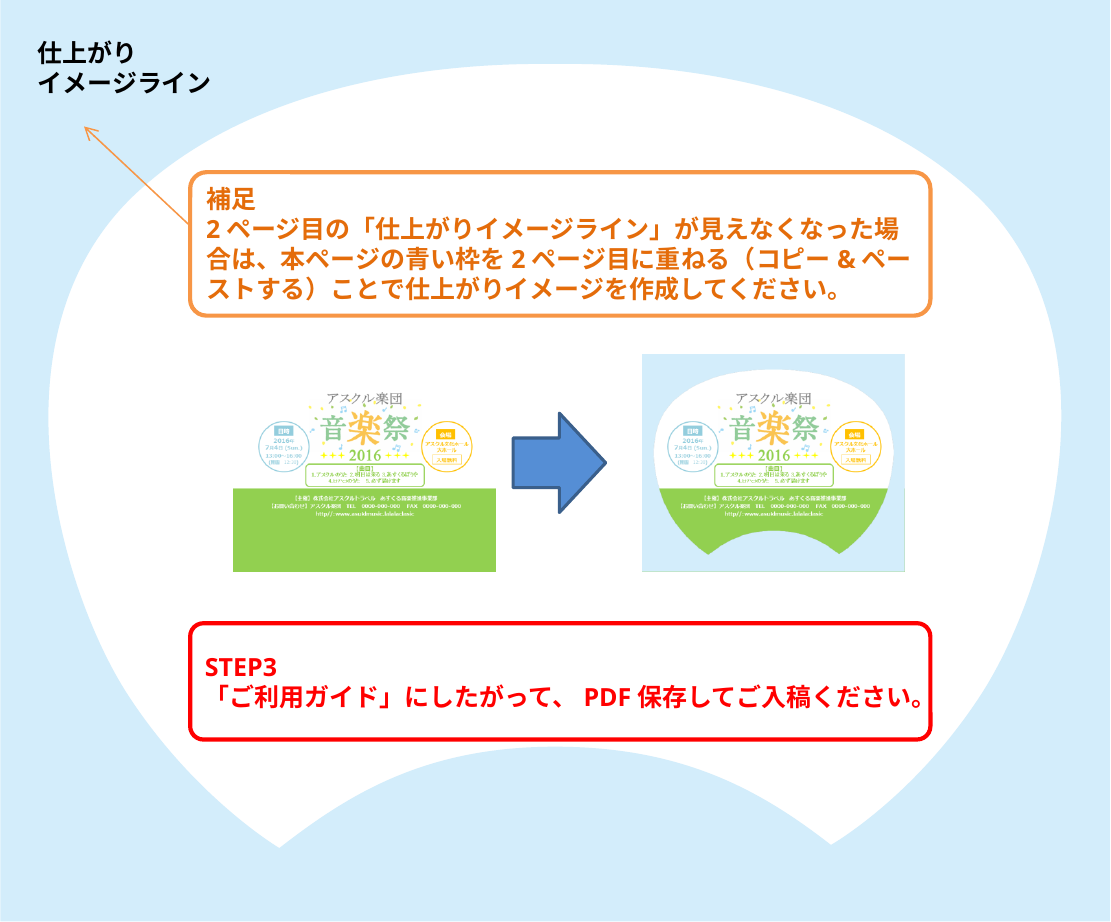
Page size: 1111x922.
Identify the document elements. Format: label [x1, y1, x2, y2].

picture [0, 0, 1111, 922]
text_box [83, 126, 191, 226]
